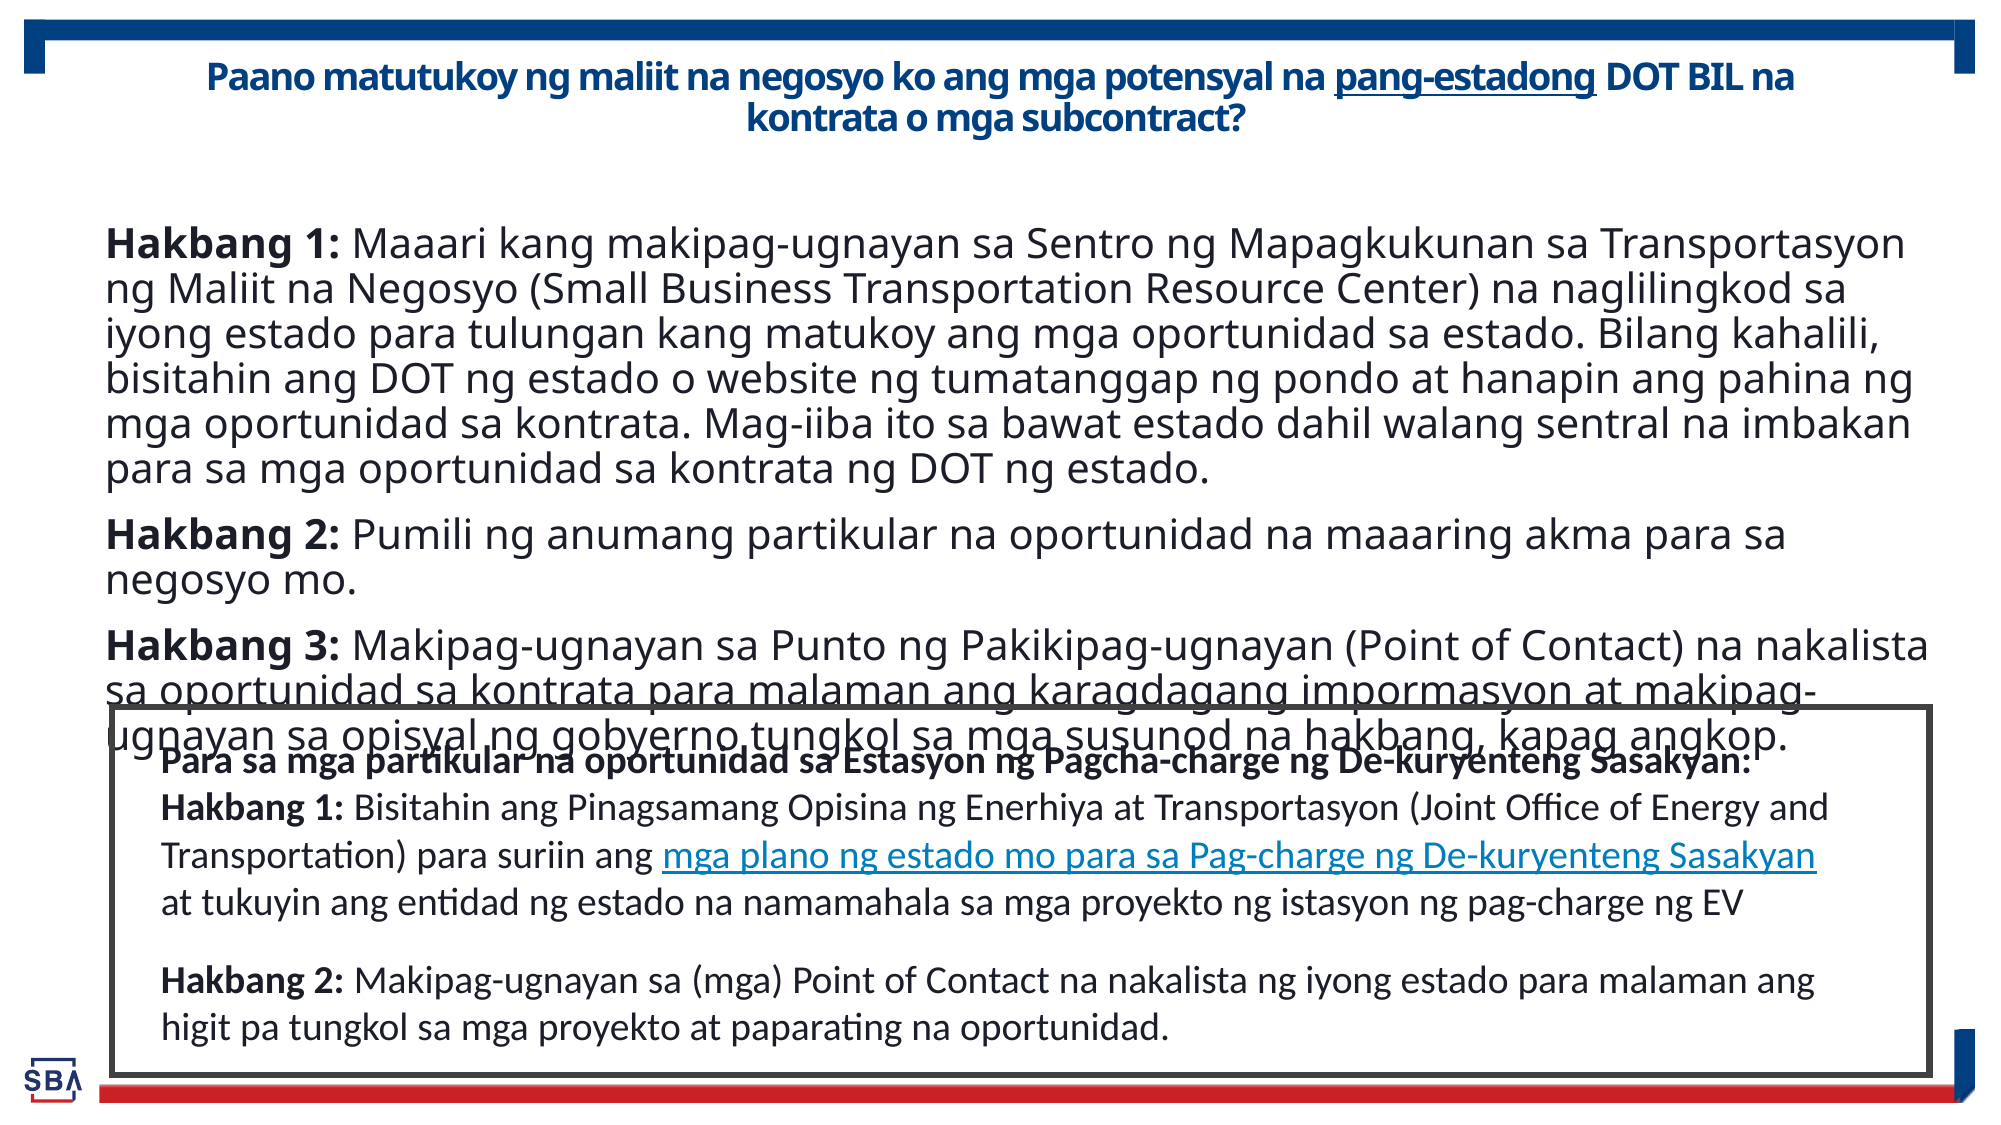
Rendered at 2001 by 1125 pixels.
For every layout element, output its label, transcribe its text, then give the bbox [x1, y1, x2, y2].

title Paano matutukoy ng maliit na negosyo ko ang mga potensyal na pang-estadong DOT BIL na kontrata o mga subcontract? [137, 50, 1863, 149]
text_box [111, 706, 1930, 1076]
list Hakbang 1: Maaari kang makipag-ugnayan sa Sentro ng Mapagkukunan sa Transportasyon ng Maliit na Negosyo (Small Business Transportation Resource Center) na naglilingkod sa iyong estado para tulungan kang matukoy ang mga oportunidad sa estado. Bilang kahalili, bisitahin ang DOT ng estado o website ng tumatanggap ng pondo at hanapin ang pahina ng mga oportunidad sa kontrata. Mag-iiba ito sa bawat estado dahil walang sentral na imbakan para sa mga oportunidad sa kontrata ng DOT ng estado. Hakbang 2: Pumili ng anumang partikular na oportunidad na maaaring akma para sa negosyo mo. Hakbang 3: Makipag-ugnayan sa Punto ng Pakikipag-ugnayan (Point of Contact) na nakalista sa oportunidad sa kontrata para malaman ang karagdagang impormasyon at makipag-ugnayan sa opisyal ng gobyerno tungkol sa mga susunod na hakbang, kapag angkop. [89, 215, 1947, 684]
